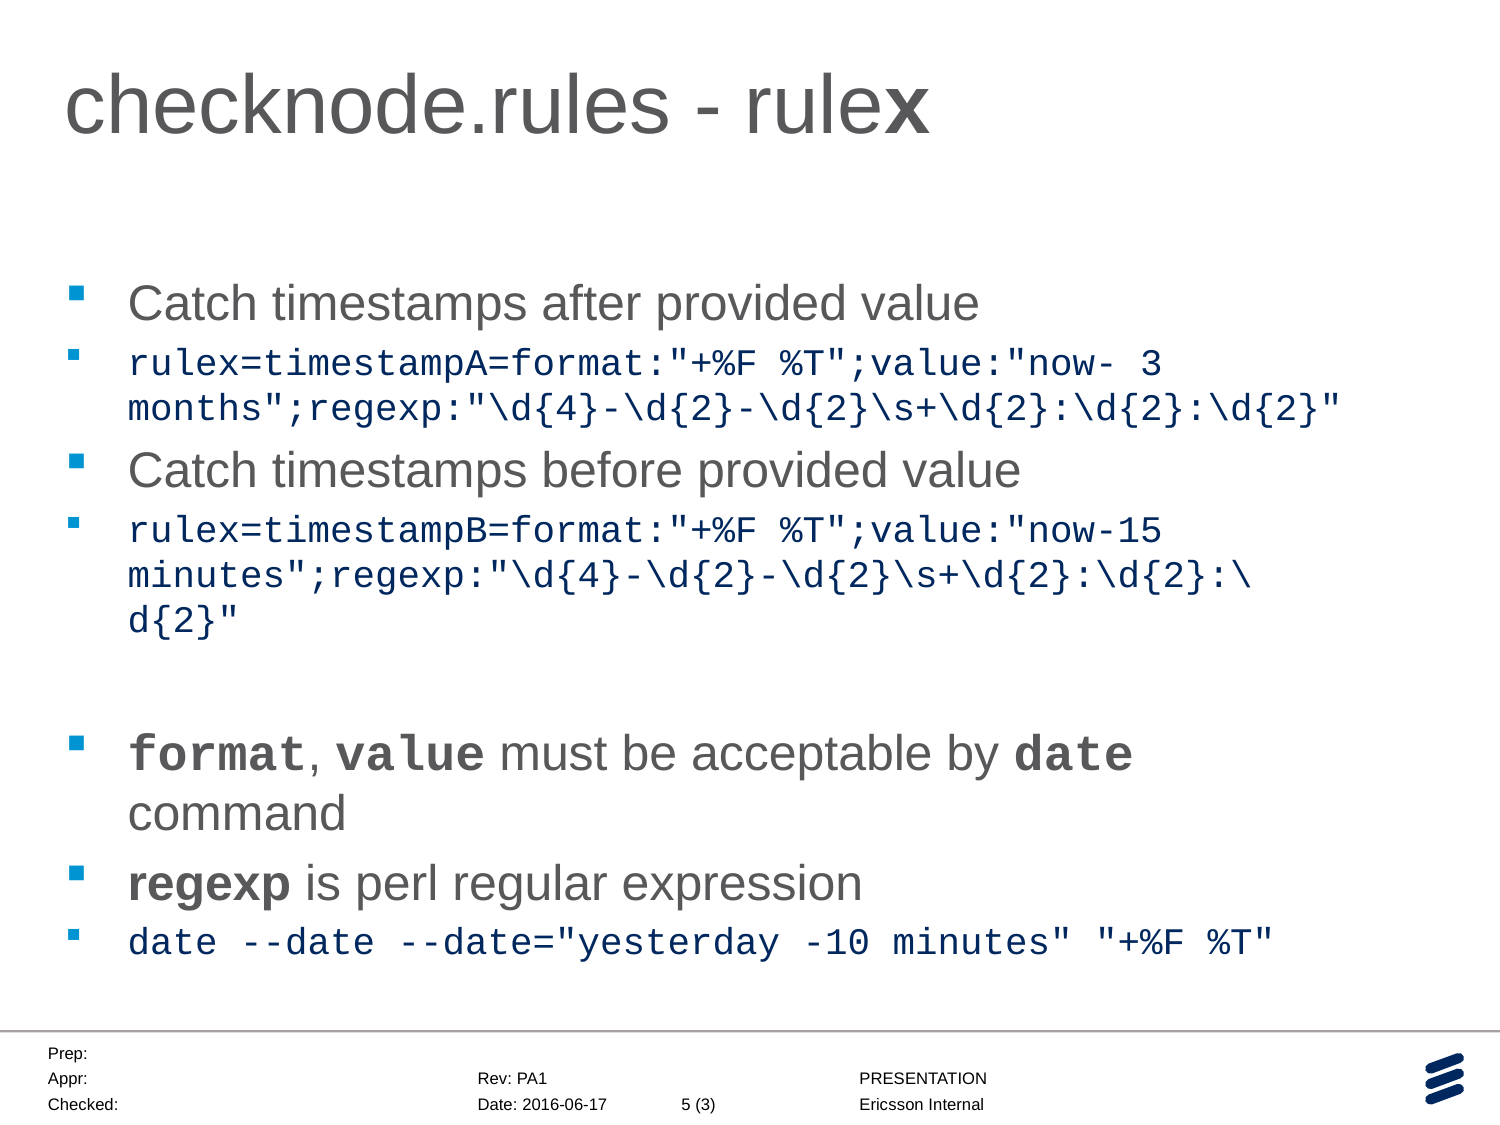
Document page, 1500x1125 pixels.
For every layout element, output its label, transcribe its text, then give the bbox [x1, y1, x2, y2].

list Catch timestamps after provided value rulex=timestampA=format:"+%F %T";value:"now- 3 months";regexp:"\d{4}-\d{2}-\d{2}\s+\d{2}:\d{2}:\d{2}" Catch timestamps before provided value rulex=timestampB=format:"+%F %T";value:"now-15 minutes";regexp:"\d{4}-\d{2}-\d{2}\s+\d{2}:\d{2}:\d{2}" format, value must be acceptable by date command regexp is perl regular expression date --date --date="yesterday -10 minutes" "+%F %T" [49, 262, 1374, 1013]
title checknode.rules - rulex [49, 49, 1375, 241]
